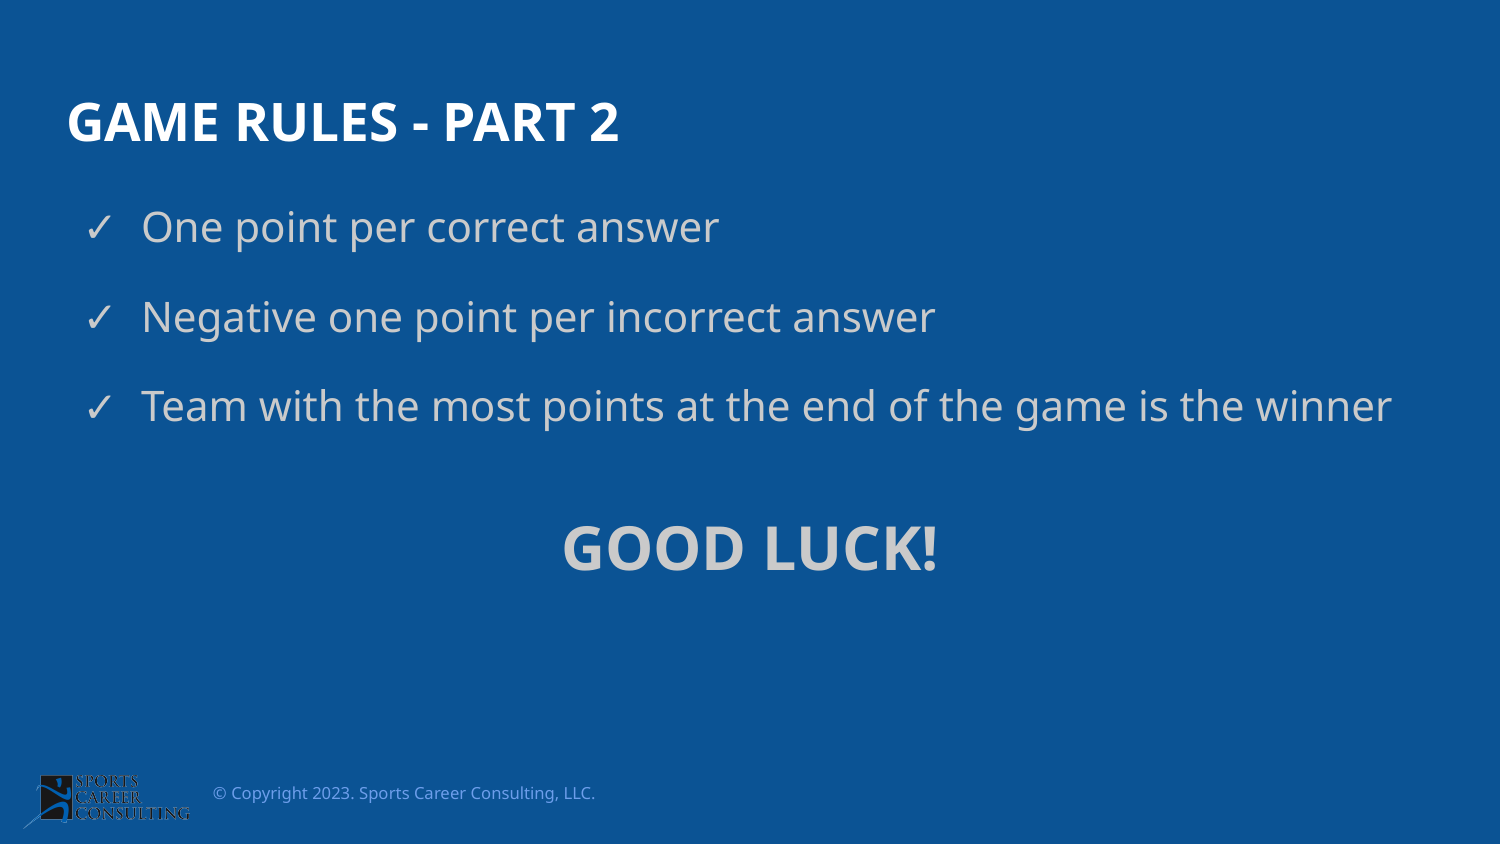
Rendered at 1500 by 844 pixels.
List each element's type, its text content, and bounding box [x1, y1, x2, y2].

text_box © Copyright 2023. Sports Career Consulting, LLC. [197, 767, 1293, 838]
picture [22, 774, 190, 829]
list One point per correct answer Negative one point per incorrect answer Team with the most points at the end of the game is the winner GOOD LUCK! [51, 189, 1449, 750]
title GAME RULES - PART 2 [51, 72, 1449, 167]
